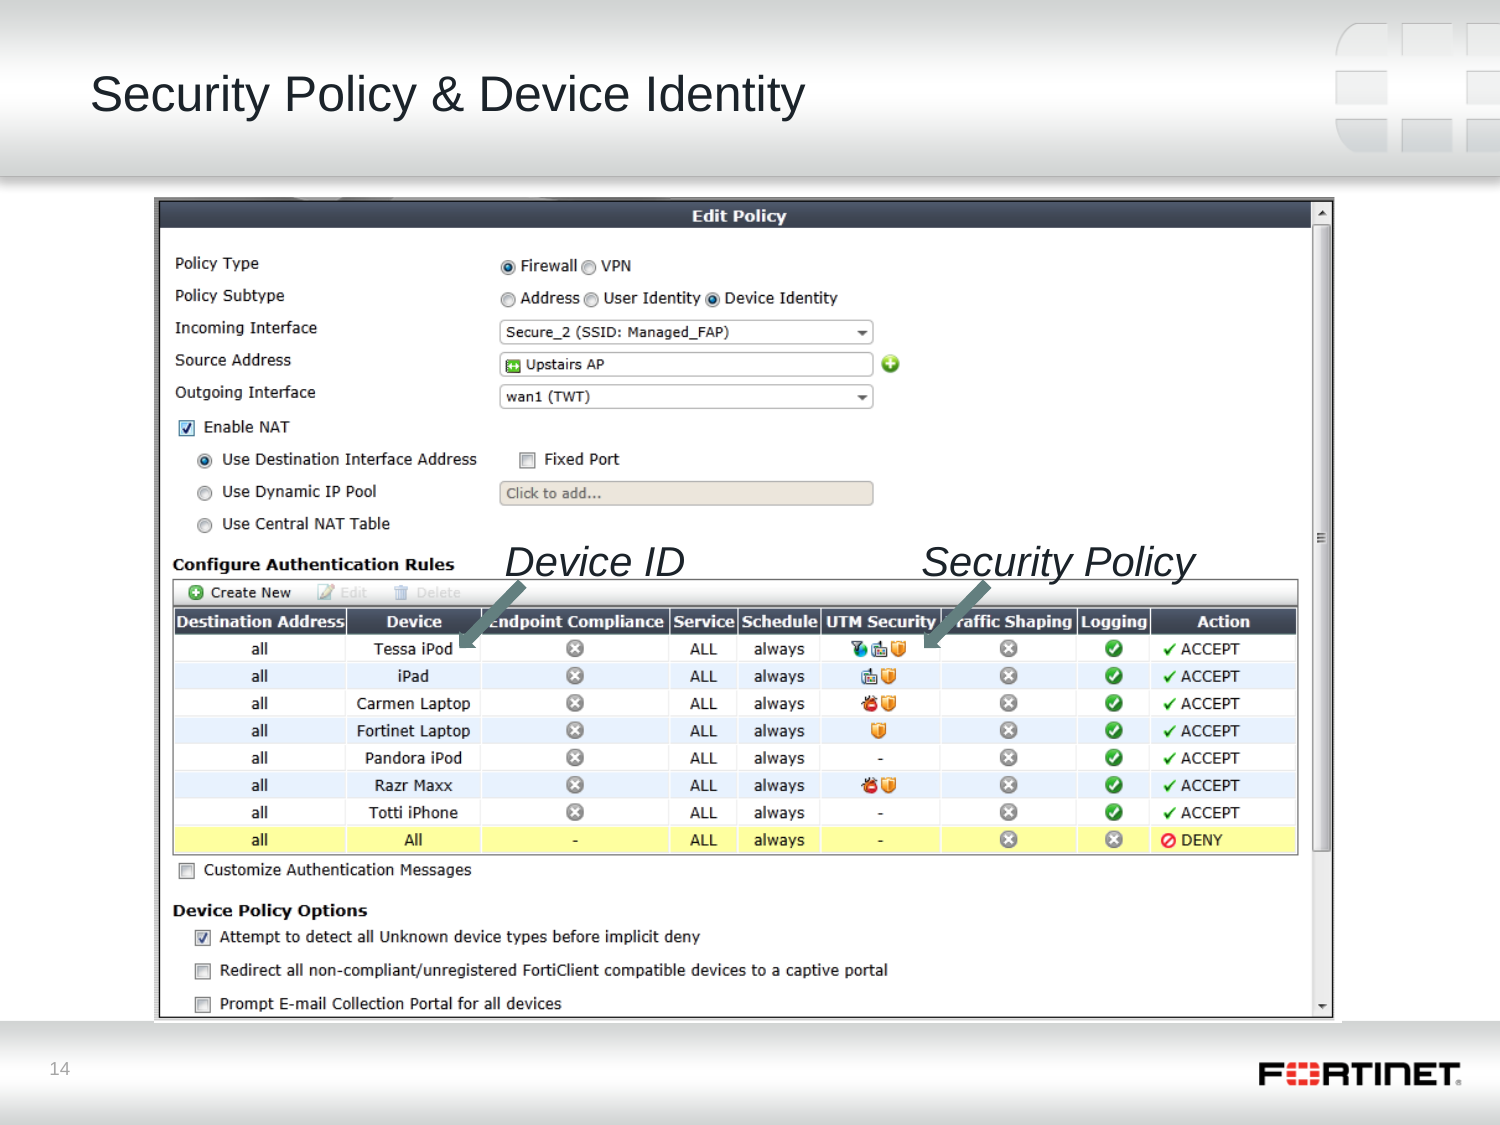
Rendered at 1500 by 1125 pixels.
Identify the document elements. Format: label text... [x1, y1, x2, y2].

title Security Policy & Device Identity [75, 45, 1425, 138]
picture [0, 0, 1500, 1125]
